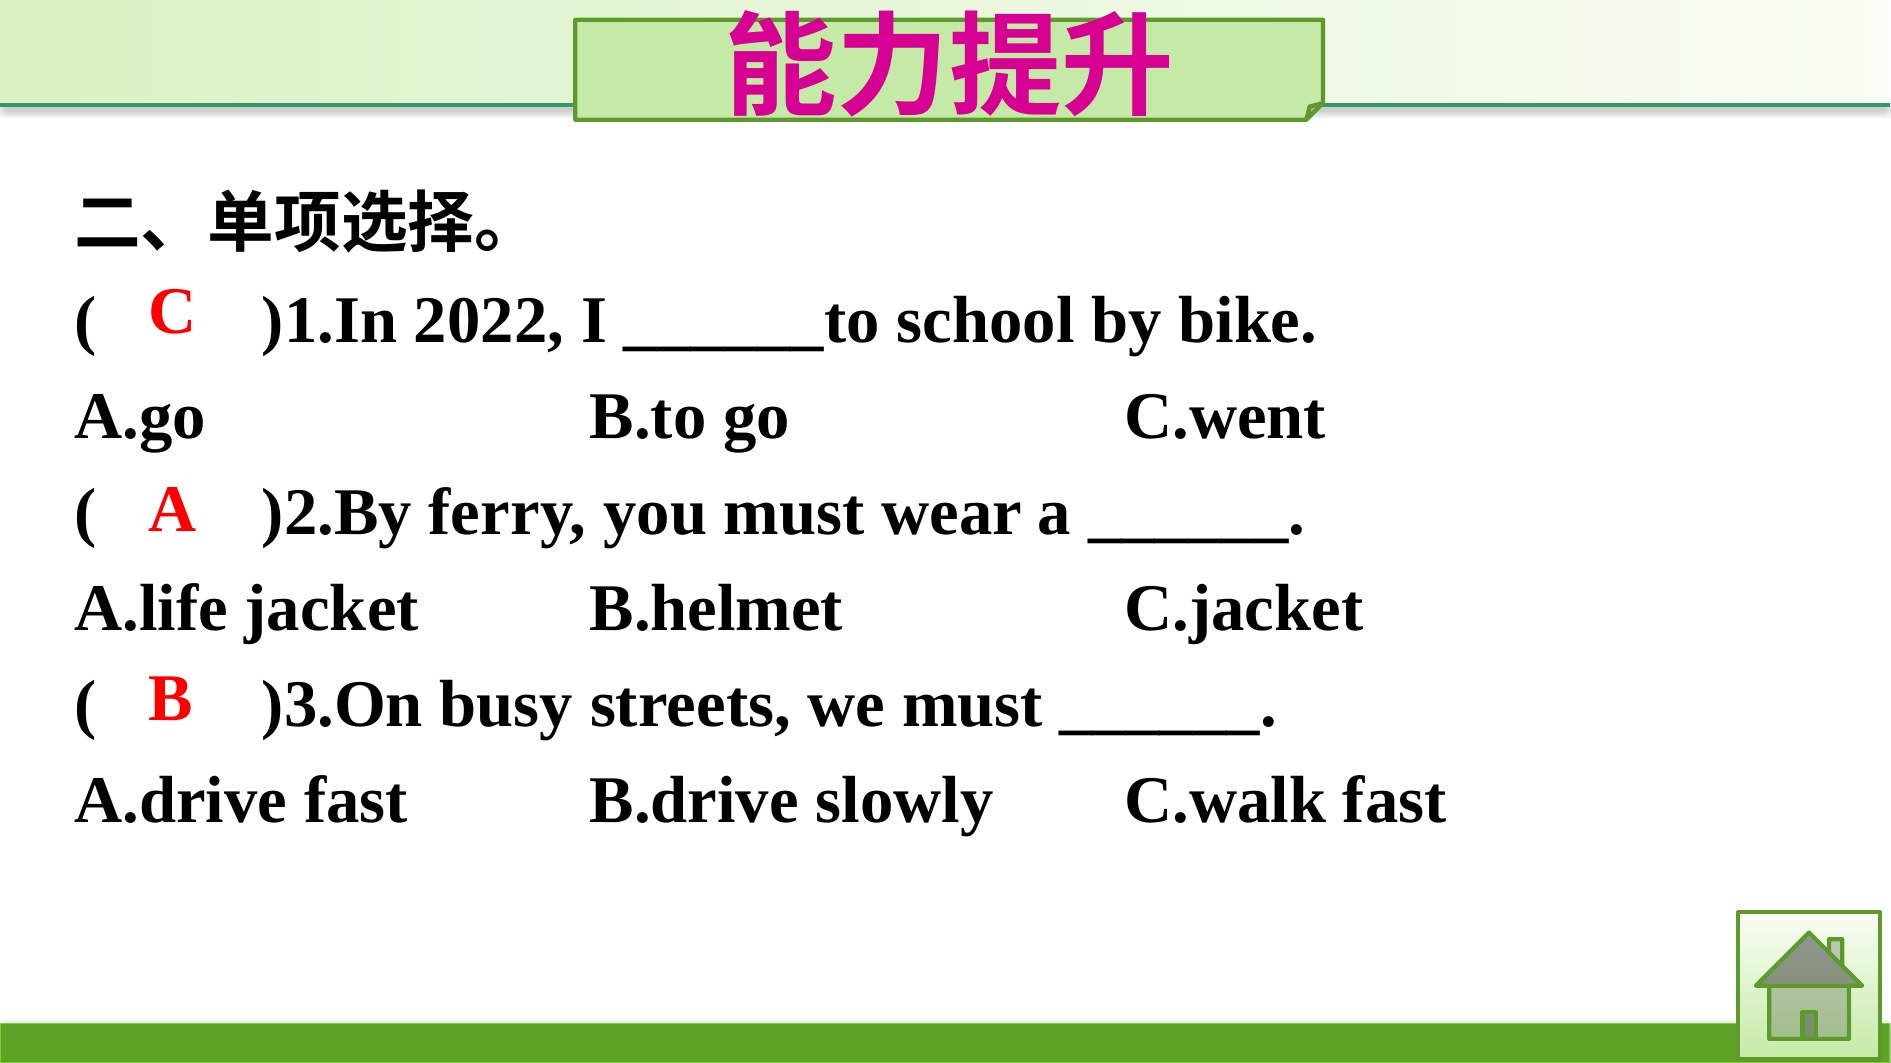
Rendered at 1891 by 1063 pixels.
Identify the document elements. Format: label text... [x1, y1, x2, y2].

text_box 能力提升 [573, 17, 1326, 122]
text_box A [134, 457, 213, 553]
text_box 二、单项选择。 ( )1.In 2022, I ______to school by bike. A.go B.to go C.went ( )2.By ferry, you must wear a ______. A.life jacket B.helmet C.jacket ( )3.On busy streets, we must ______. A.drive fast B.drive slowly C.walk fast [59, 156, 1833, 843]
text_box B [134, 646, 209, 742]
text_box C [134, 259, 213, 355]
